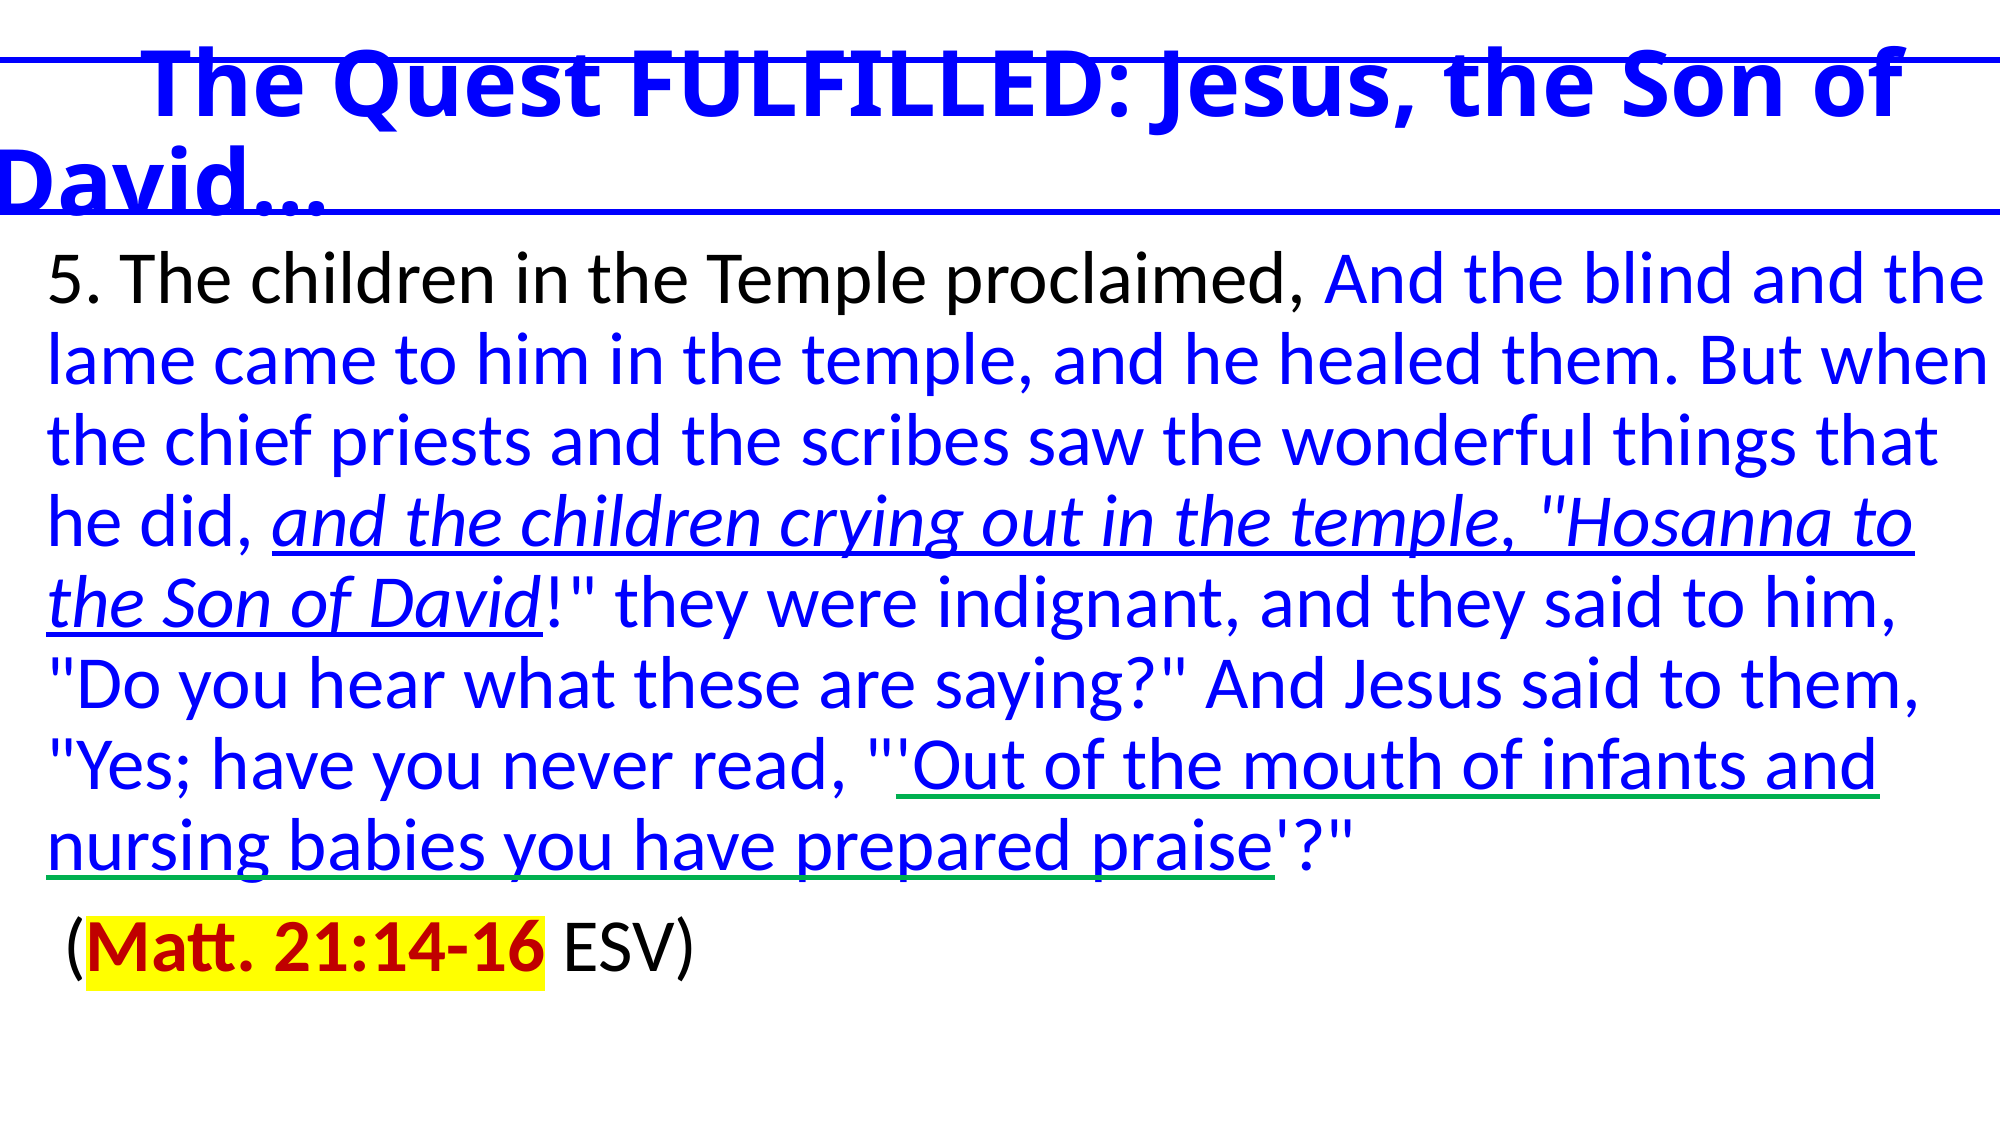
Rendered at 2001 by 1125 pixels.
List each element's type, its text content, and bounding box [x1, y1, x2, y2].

list 5. The children in the Temple proclaimed, And the blind and the lame came to him in the temple, and he healed them. But when the chief priests and the scribes saw the wonderful things that he did, and the children crying out in the temple, "Hosanna to the Son of David!" they were indignant, and they said to him, "Do you hear what these are saying?" And Jesus said to them, "Yes; have you never read, "'Out of the mouth of infants and nursing babies you have prepared praise'?" (Matt. 21:14-16 ESV) [31, 231, 2000, 1044]
title The Quest FULFILLED: Jesus, the Son of David… [0, 59, 2000, 213]
